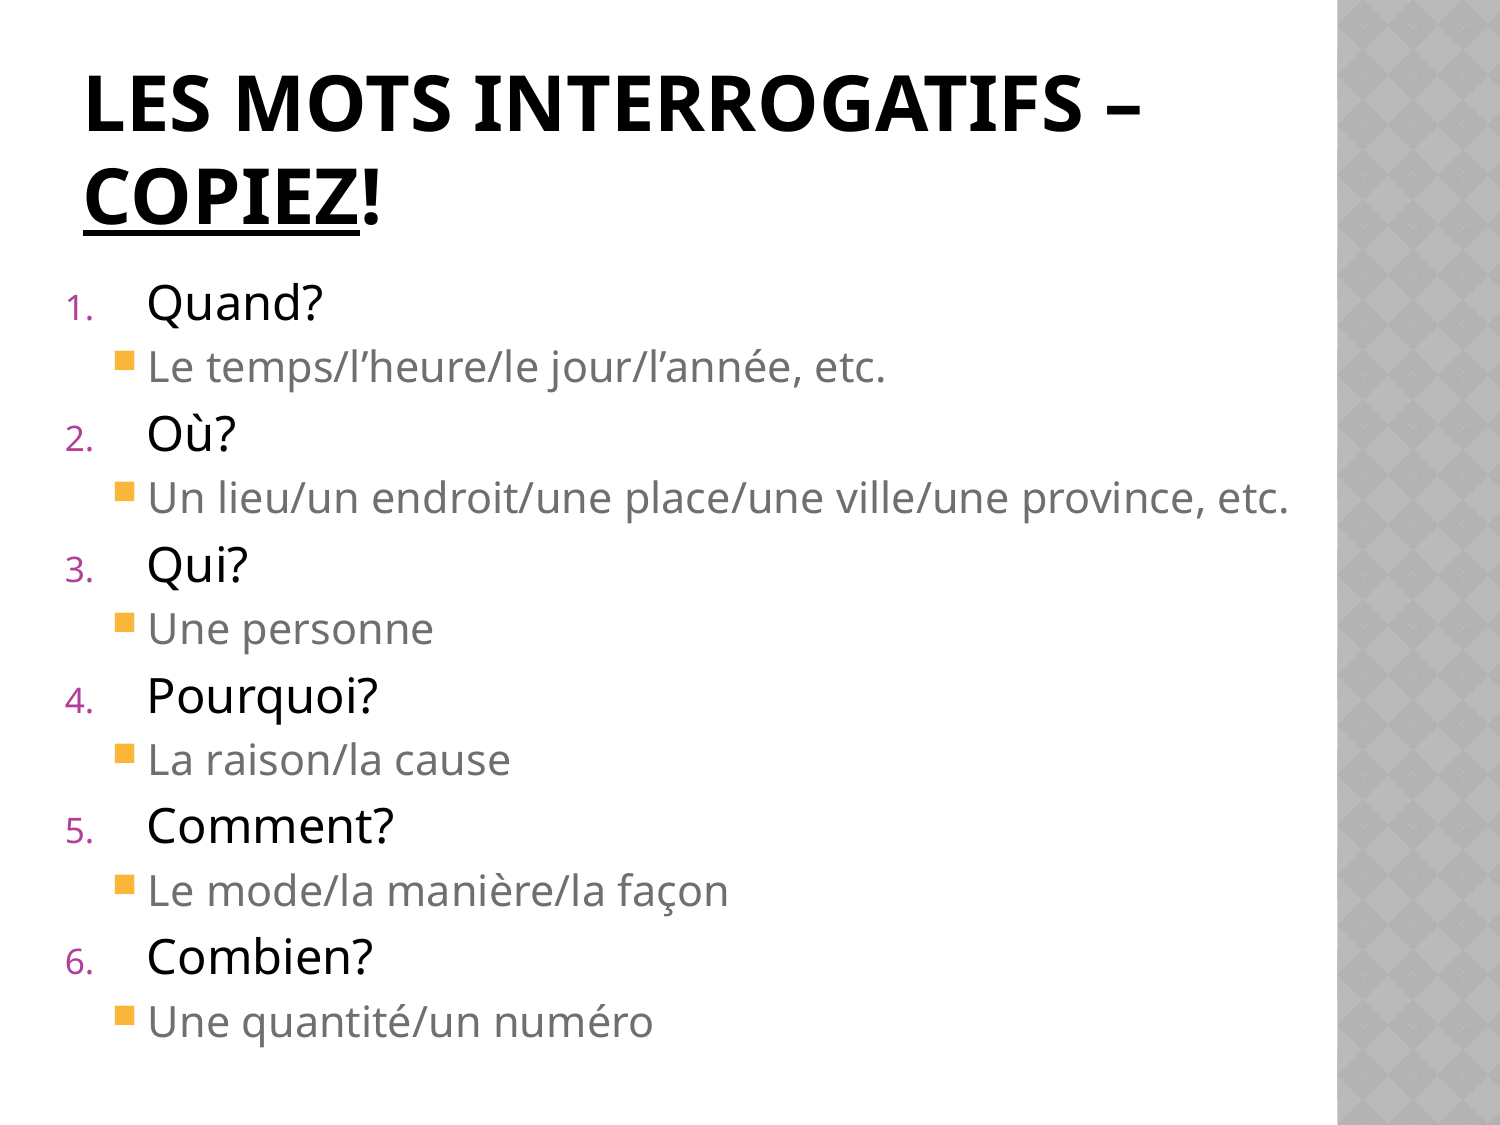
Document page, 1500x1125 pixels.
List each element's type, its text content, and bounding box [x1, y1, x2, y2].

list Quand? Le temps/l’heure/le jour/l’année, etc. Où? Un lieu/un endroit/une place/une ville/une province, etc. Qui? Une personne Pourquoi? La raison/la cause Comment? Le mode/la manière/la façon Combien? Une quantité/un numéro [50, 264, 1338, 1059]
title Les mots interrogatifs – COPIEZ! [75, 52, 1263, 240]
